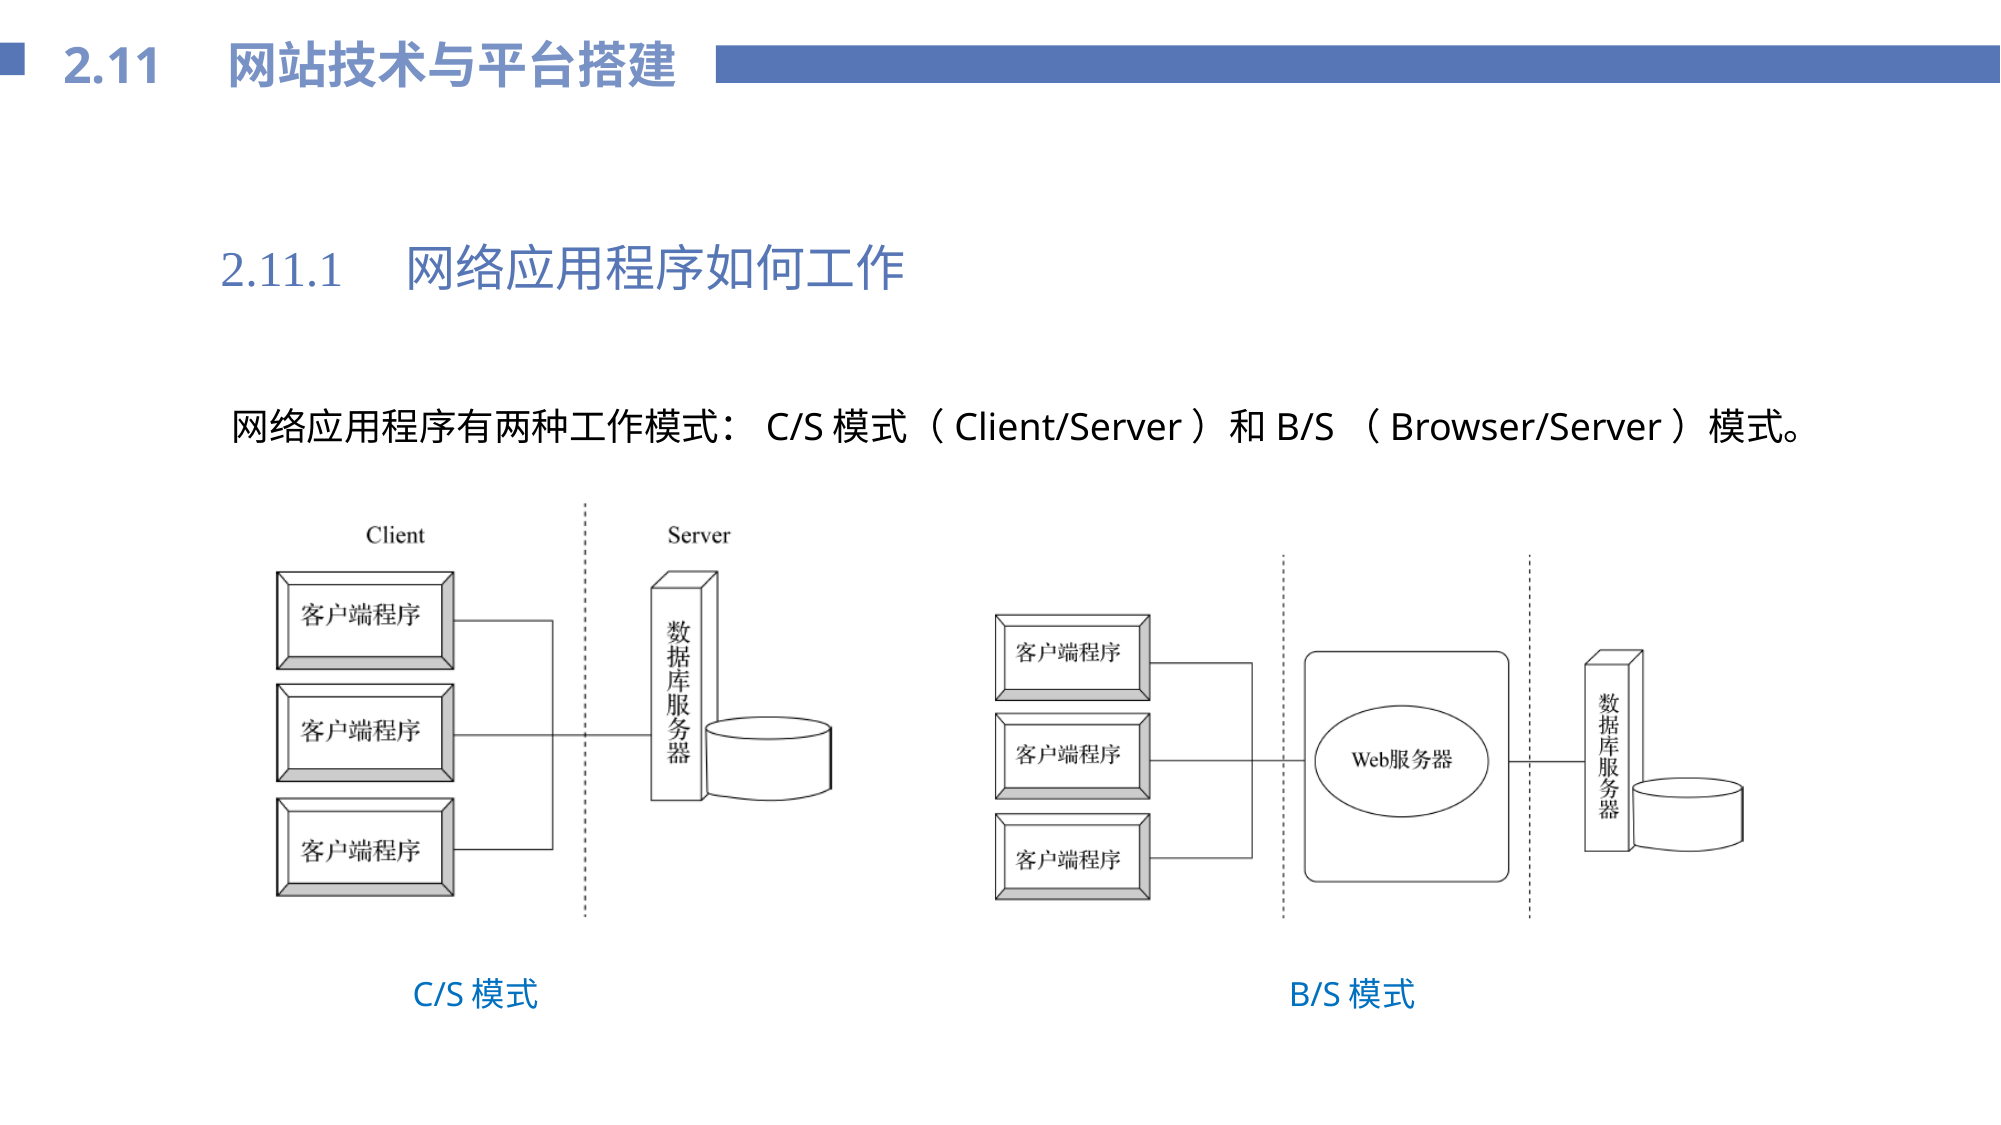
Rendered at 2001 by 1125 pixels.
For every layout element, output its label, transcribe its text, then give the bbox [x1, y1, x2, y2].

text_box 2.11.1 网络应用程序如何工作 [205, 229, 980, 304]
text_box C/S模式 [397, 965, 831, 1021]
picture [232, 482, 860, 936]
text_box B/S模式 [1274, 965, 1707, 1021]
text_box 2.11 网站技术与平台搭建 [63, 33, 678, 94]
text_box [715, 44, 2000, 84]
picture [963, 536, 1756, 936]
text_box [0, 41, 26, 76]
text_box 网络应用程序有两种工作模式：C/S模式（Client/Server）和B/S（Browser/Server）模式。 [156, 380, 1861, 448]
